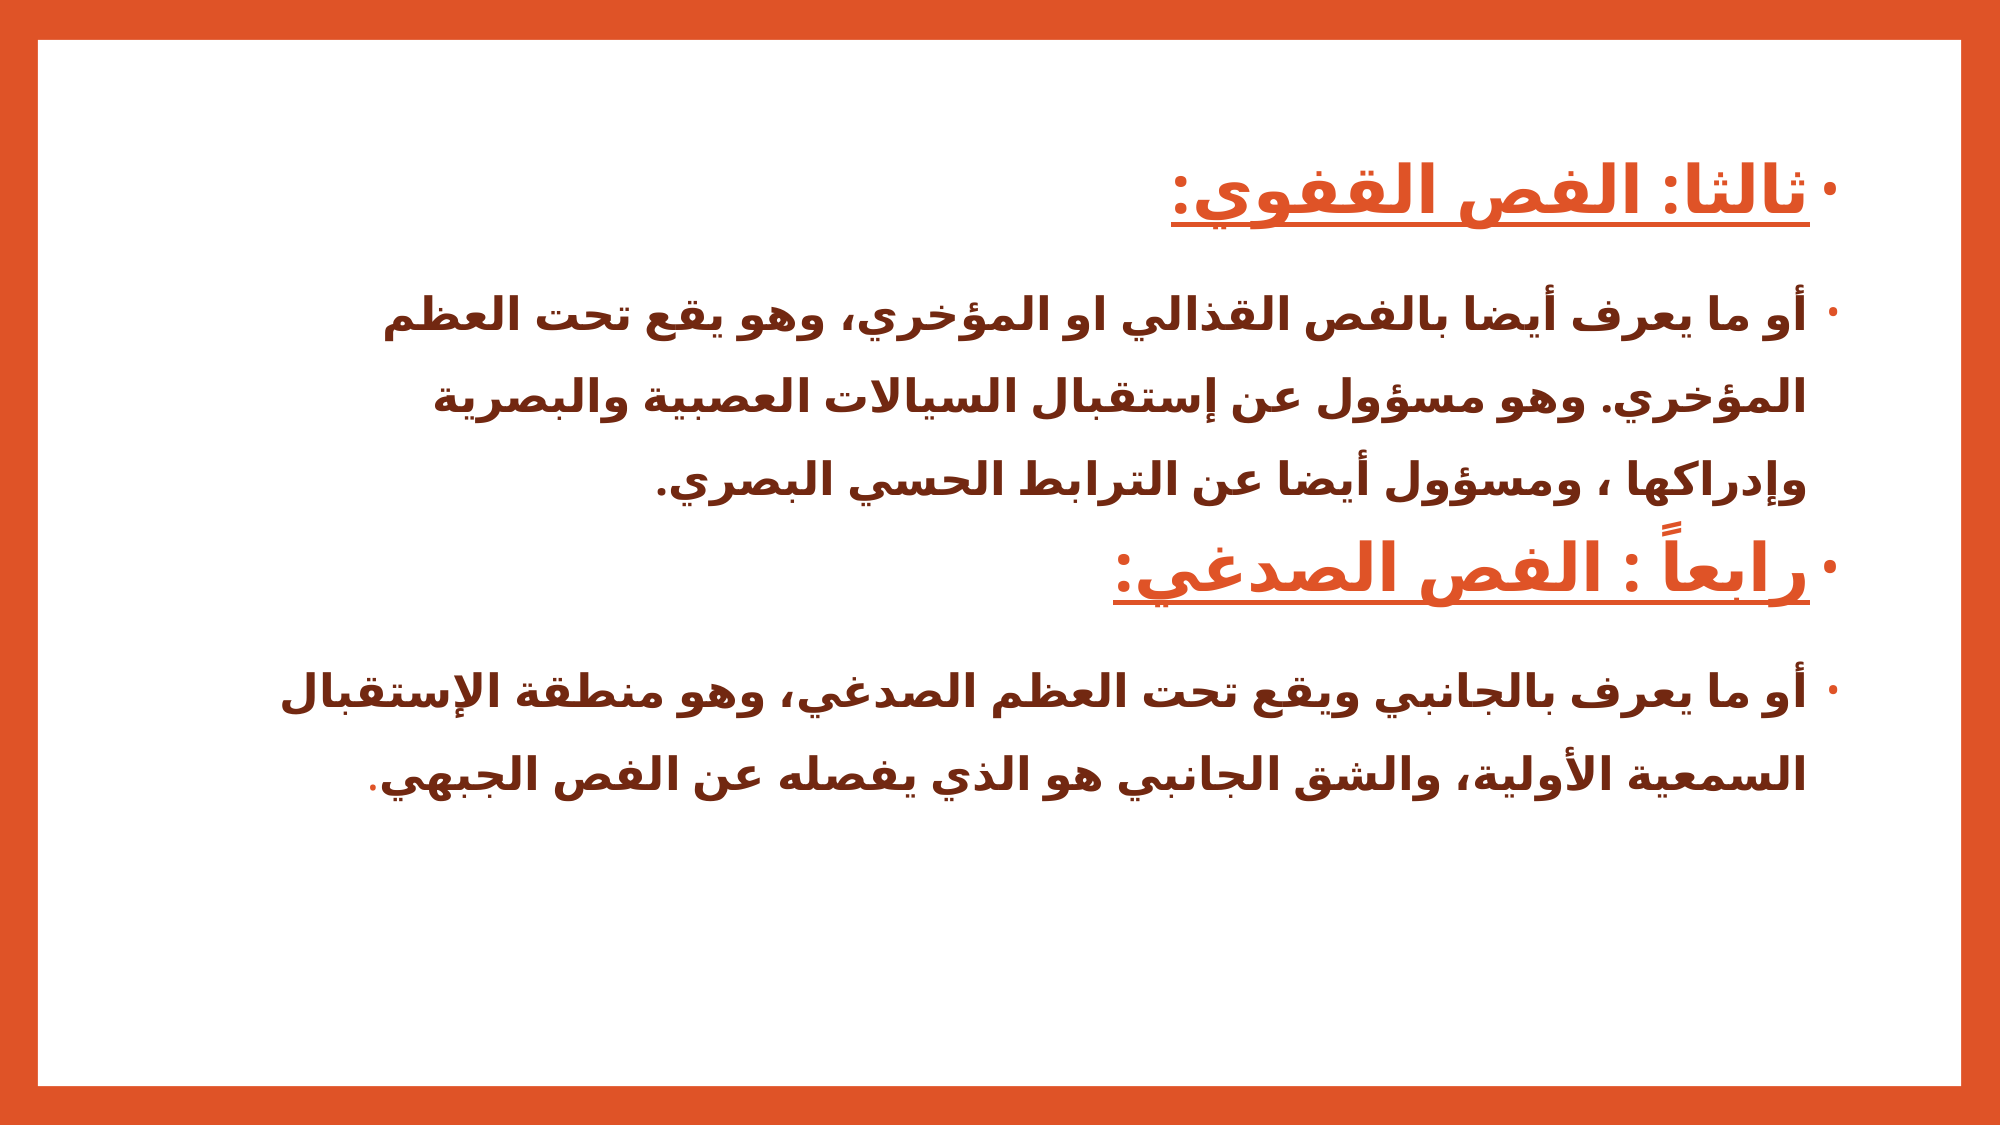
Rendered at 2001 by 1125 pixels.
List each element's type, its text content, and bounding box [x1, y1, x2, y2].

list ثالثا: الفص القفوي: أو ما يعرف أيضا بالفص القذالي او المؤخري، وهو يقع تحت العظم المؤخري. وهو مسؤول عن إستقبال السيالات العصبية والبصرية وإدراكها ، ومسؤول أيضا عن الترابط الحسي البصري. رابعاً : الفص الصدغي: أو ما يعرف بالجانبي ويقع تحت العظم الصدغي، وهو منطقة الإستقبال السمعية الأولية، والشق الجانبي هو الذي يفصله عن الفص الجبهي. [242, 148, 1863, 979]
